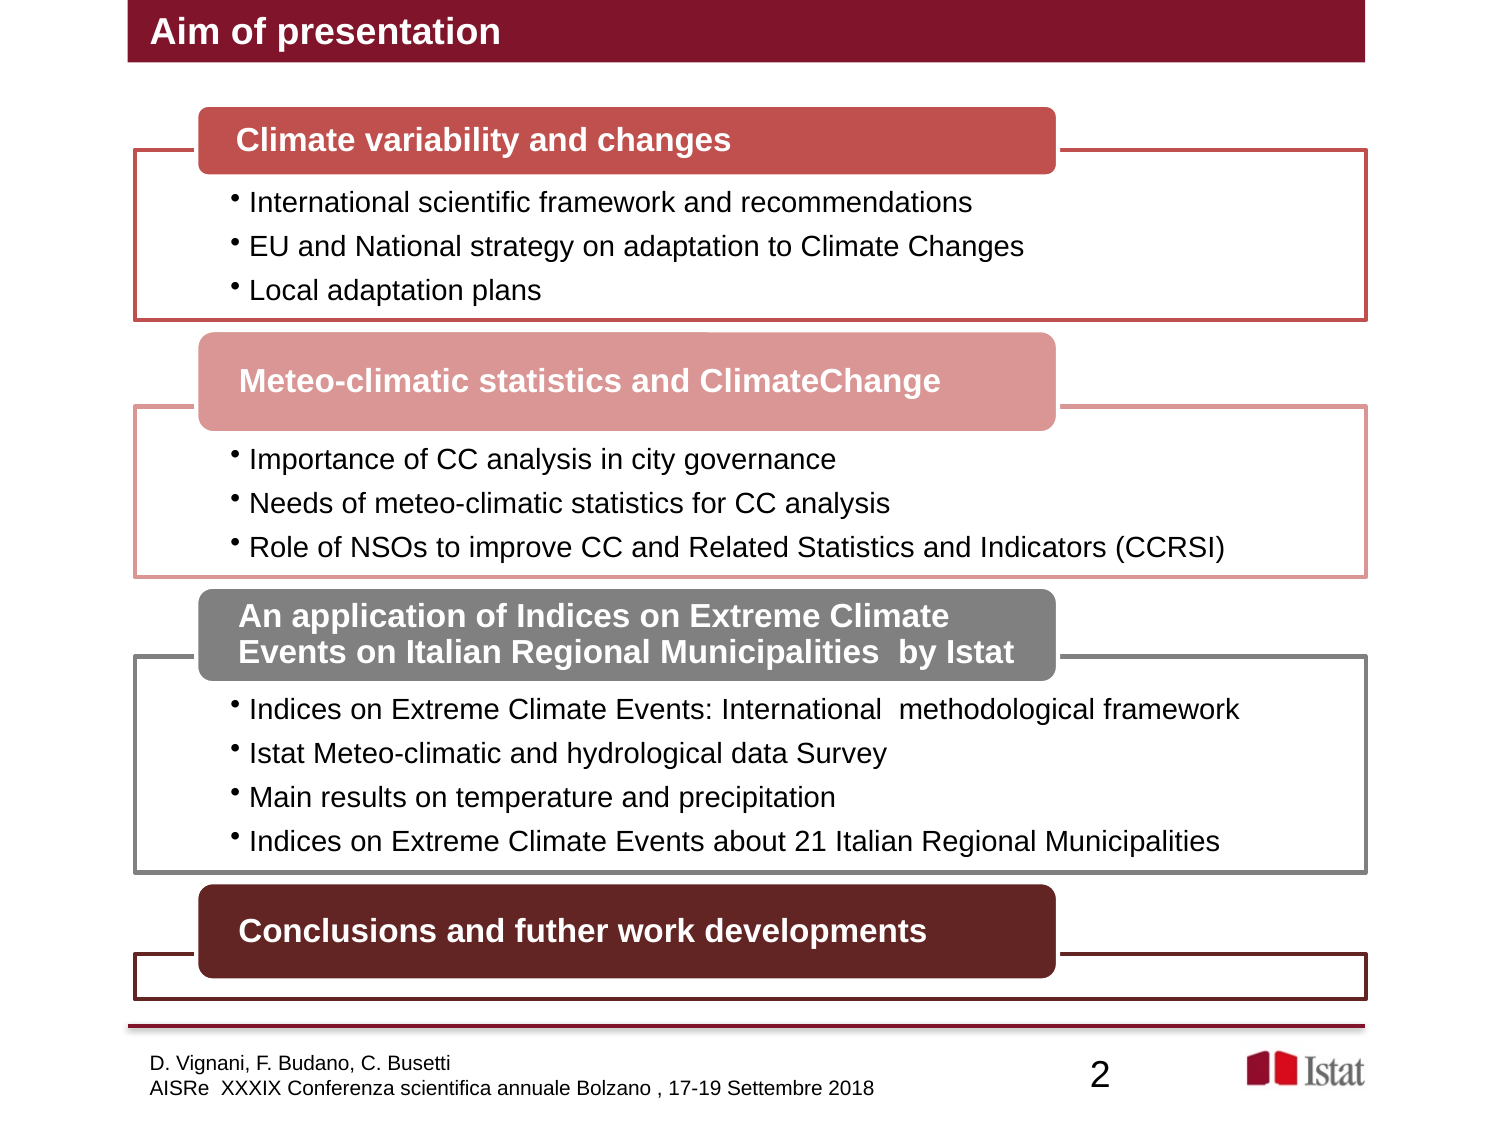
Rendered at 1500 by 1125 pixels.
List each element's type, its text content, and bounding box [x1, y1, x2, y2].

text_box D. Vignani, F. Budano, C. Busetti AISRe XXXIX Conferenza scientifica annuale Bolzano , 17-19 Settembre 2018 [134, 1042, 997, 1108]
list [114, 93, 1384, 1009]
slide_number 2 [1074, 1042, 1425, 1103]
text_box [134, 95, 1366, 1009]
text_box Aim of presentation [134, 0, 1366, 60]
